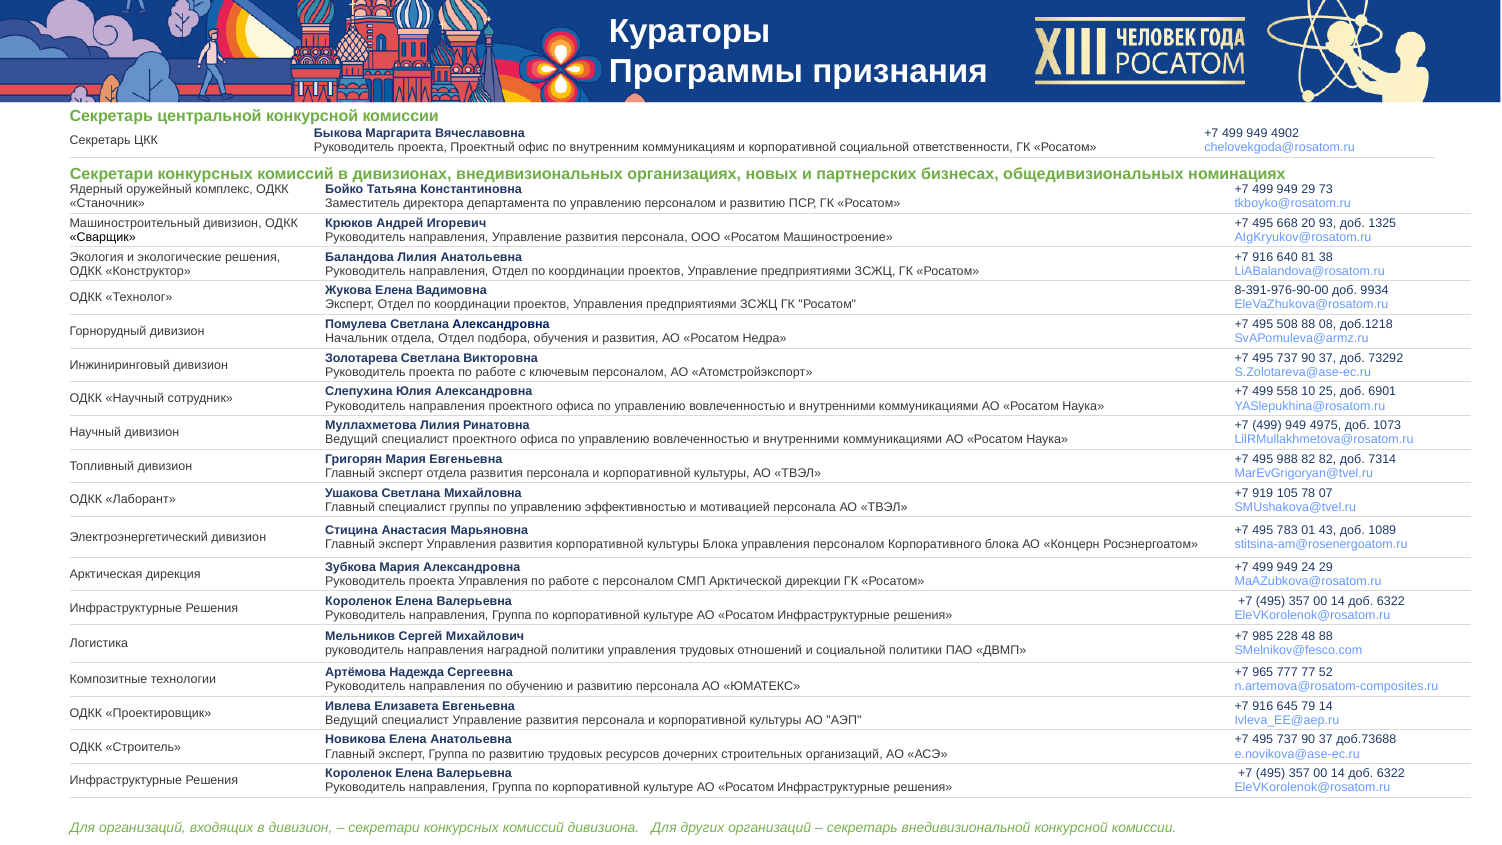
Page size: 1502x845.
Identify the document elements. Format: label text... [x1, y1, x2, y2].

table_cell Помулева Светлана Александровна Начальник отдела, Отдел подбора, обучения и развития, АО «Росатом Недра» [325, 315, 1235, 348]
table_cell +7 916 640 81 38 LiABalandova@rosatom.ru [1235, 247, 1471, 280]
table_cell ОДКК «Научный сотрудник» [70, 382, 325, 415]
table_cell +7 919 105 78 07 SMUshakova@tvel.ru [1235, 483, 1471, 516]
table_cell ОДКК «Лаборант» [70, 483, 325, 516]
table_cell +7 (495) 357 00 14 доб. 6322 EleVKorolenok@rosatom.ru [1235, 591, 1471, 624]
table_cell Стицина Анастасия Марьяновна Главный эксперт Управления развития корпоративной культуры Блока управления персоналом Корпоративного блока АО «Концерн Росэнергоатом» [325, 517, 1235, 557]
table_cell Топливный дивизион [70, 450, 325, 482]
table_header Быкова Маргарита Вячеславовна Руководитель проекта, Проектный офис по внутренним коммуникациям и корпоративной социальной ответственности, ГК «Росатом» [314, 123, 1204, 157]
table_cell +7 495 668 20 93, доб. 1325 AIgKryukov@rosatom.ru [1235, 214, 1471, 246]
table_cell Горнорудный дивизион [70, 315, 325, 348]
table_cell +7 916 645 79 14 Ivleva_EE@aep.ru [1235, 697, 1471, 729]
table_cell Артёмова Надежда Сергеевна Руководитель направления по обучению и развитию персонала АО «ЮМАТЕКС» [325, 663, 1235, 696]
table_header +7 499 949 4902 chelovekgoda@rosatom.ru [1204, 123, 1435, 157]
table_cell Композитные технологии [70, 663, 325, 696]
table_cell Инфраструктурные Решения [70, 764, 325, 797]
table_cell +7 (495) 357 00 14 доб. 6322 EleVKorolenok@rosatom.ru [1235, 764, 1471, 797]
table_header +7 499 949 29 73 tkboyko@rosatom.ru [1235, 179, 1471, 213]
table_cell Инфраструктурные Решения [70, 591, 325, 624]
table_cell ОДКК «Технолог» [70, 281, 325, 314]
table_cell +7 495 508 88 08, доб.1218 SvAPomuleva@armz.ru [1235, 315, 1471, 348]
table_cell Новикова Елена Анатольевна Главный эксперт, Группа по развитию трудовых ресурсов дочерних строительных организаций, АО «АСЭ» [325, 730, 1235, 763]
table_cell Жукова Елена Вадимовна Эксперт, Отдел по координации проектов, Управления предприятиями ЗСЖЦ ГК "Росатом" [325, 281, 1235, 314]
table_cell +7 495 988 82 82, доб. 7314 MarEvGrigoryan@tvel.ru [1235, 450, 1471, 482]
table_cell Ивлева Елизавета Евгеньевна Ведущий специалист Управление развития персонала и корпоративной культуры АО "АЭП" [325, 697, 1235, 729]
table_cell Зубкова Мария Александровна Руководитель проекта Управления по работе с персоналом СМП Арктической дирекции ГК «Росатом» [325, 558, 1235, 590]
table_cell Короленок Елена Валерьевна Руководитель направления, Группа по корпоративной культуре АО «Росатом Инфраструктурные решения» [325, 591, 1235, 624]
table_cell Короленок Елена Валерьевна Руководитель направления, Группа по корпоративной культуре АО «Росатом Инфраструктурные решения» [325, 764, 1235, 797]
table_cell Слепухина Юлия Александровна Руководитель направления проектного офиса по управлению вовлеченностью и внутренними коммуникациями АО «Росатом Наука» [325, 382, 1235, 415]
table_header Ядерный оружейный комплекс, ОДКК «Станочник» [70, 179, 325, 213]
text_box Секретарь центральной конкурсной комиссии [69, 105, 1210, 116]
table_cell +7 495 737 90 37 доб.73688 e.novikova@ase-ec.ru [1235, 730, 1471, 763]
table_cell +7 499 949 24 29 MaAZubkova@rosatom.ru [1235, 558, 1471, 590]
table_cell Машиностроительный дивизион, ОДКК «Сварщик» [70, 214, 325, 246]
table_cell Экология и экологические решения, ОДКК «Конструктор» [70, 247, 325, 280]
table_cell +7 965 777 77 52 n.artemova@rosatom-composites.ru [1235, 663, 1471, 696]
table_cell Баландова Лилия Анатольевна Руководитель направления, Отдел по координации проектов, Управление предприятиями ЗСЖЦ, ГК «Росатом» [325, 247, 1235, 280]
table_header Бойко Татьяна Константиновна Заместитель директора департамента по управлению персоналом и развитию ПСР, ГК «Росатом» [325, 179, 1235, 213]
table_cell +7 (499) 949 4975, доб. 1073 LilRMullakhmetova@rosatom.ru [1235, 416, 1471, 449]
table_cell +7 499 558 10 25, доб. 6901 YASlepukhina@rosatom.ru [1235, 382, 1471, 415]
table_cell Григорян Мария Евгеньевна Главный эксперт отдела развития персонала и корпоративной культуры, АО «ТВЭЛ» [325, 450, 1235, 482]
text_box Секретари конкурсных комиссий в дивизионах, внедивизиональных организациях, новых и партнерских бизнесах, общедивизиональных номинациях [69, 163, 1404, 201]
table_cell Инжиниринговый дивизион [70, 349, 325, 381]
picture [0, 0, 1501, 844]
table_cell +7 495 737 90 37, доб. 73292 S.Zolotareva@ase-ec.ru [1235, 349, 1471, 381]
table_cell Крюков Андрей Игоревич Руководитель направления, Управление развития персонала, ООО «Росатом Машиностроение» [325, 214, 1235, 246]
table_cell ОДКК «Проектировщик» [70, 697, 325, 729]
table_cell Электроэнергетический дивизион [70, 517, 325, 557]
table_cell Арктическая дирекция [70, 558, 325, 590]
table_cell Мельников Сергей Михайлович руководитель направления наградной политики управления трудовых отношений и социальной политики ПАО «ДВМП» [325, 625, 1235, 662]
table_cell Научный дивизион [70, 416, 325, 449]
table_cell Муллахметова Лилия Ринатовна Ведущий специалист проектного офиса по управлению вовлеченностью и внутренними коммуникациями АО «Росатом Наука» [325, 416, 1235, 449]
table_header Секретарь ЦКК [70, 123, 314, 157]
text_box Для организаций, входящих в дивизион, – секретари конкурсных комиссий дивизиона. Для других организаций – секретарь внедивизиональной конкурсной комиссии. [55, 811, 1256, 843]
table_cell +7 985 228 48 88 SMelnikov@fesco.com [1235, 625, 1471, 662]
table_cell Ушакова Светлана Михайловна Главный специалист группы по управлению эффективностью и мотивацией персонала АО «ТВЭЛ» [325, 483, 1235, 516]
text_box Кураторы Программы признания [608, 8, 1344, 50]
table_cell Логистика [70, 625, 325, 662]
table_cell Золотарева Светлана Викторовна Руководитель проекта по работе с ключевым персоналом, АО «Атомстройэкспорт» [325, 349, 1235, 381]
table_cell ОДКК «Строитель» [70, 730, 325, 763]
table_cell 8-391-976-90-00 доб. 9934 EleVaZhukova@rosatom.ru [1235, 281, 1471, 314]
table_cell +7 495 783 01 43, доб. 1089 stitsina-am@rosenergoatom.ru [1235, 517, 1471, 557]
